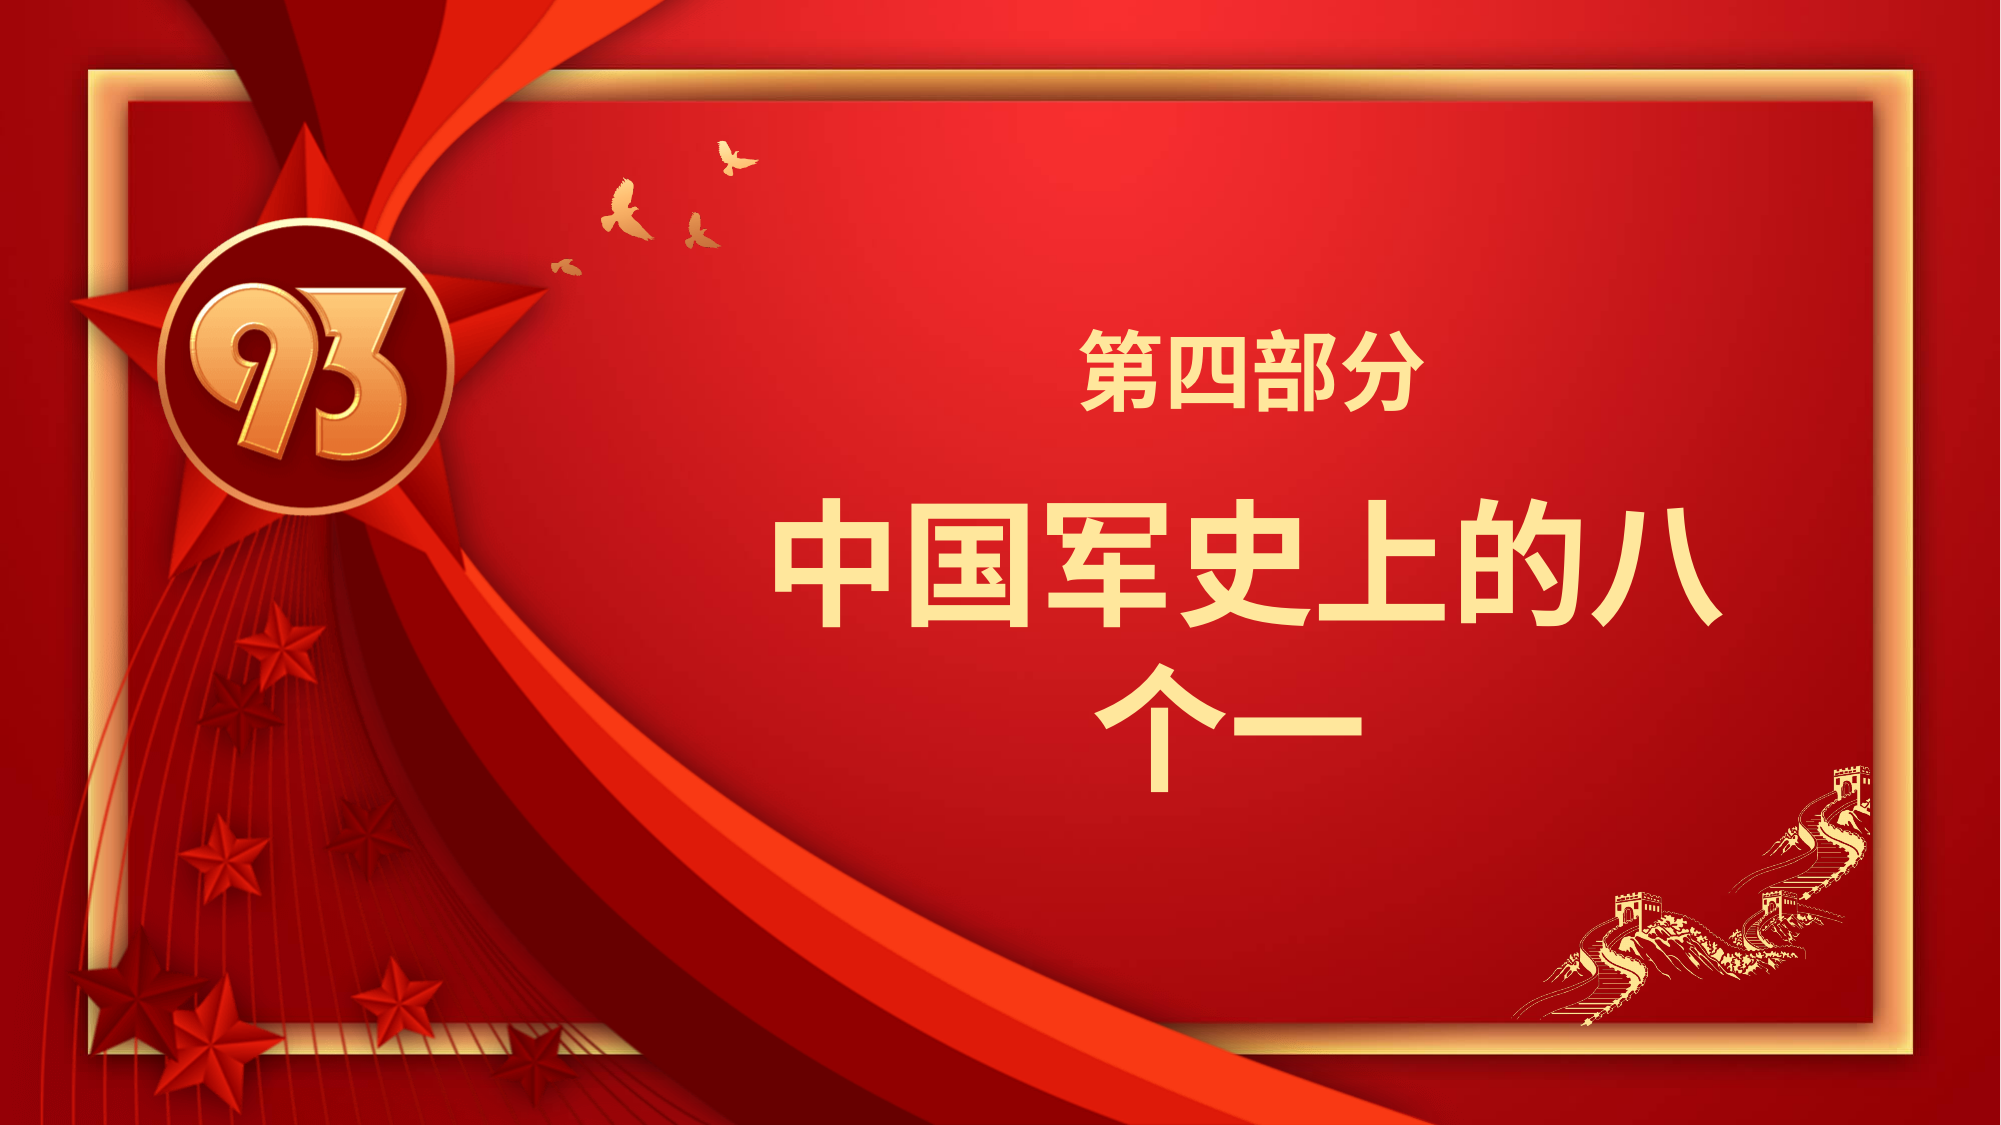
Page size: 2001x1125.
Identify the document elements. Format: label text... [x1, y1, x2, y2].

text_box 中国军史上的八 个一 [672, 470, 1818, 816]
picture [0, 0, 2001, 1125]
text_box 第四部分 [1062, 309, 1442, 430]
